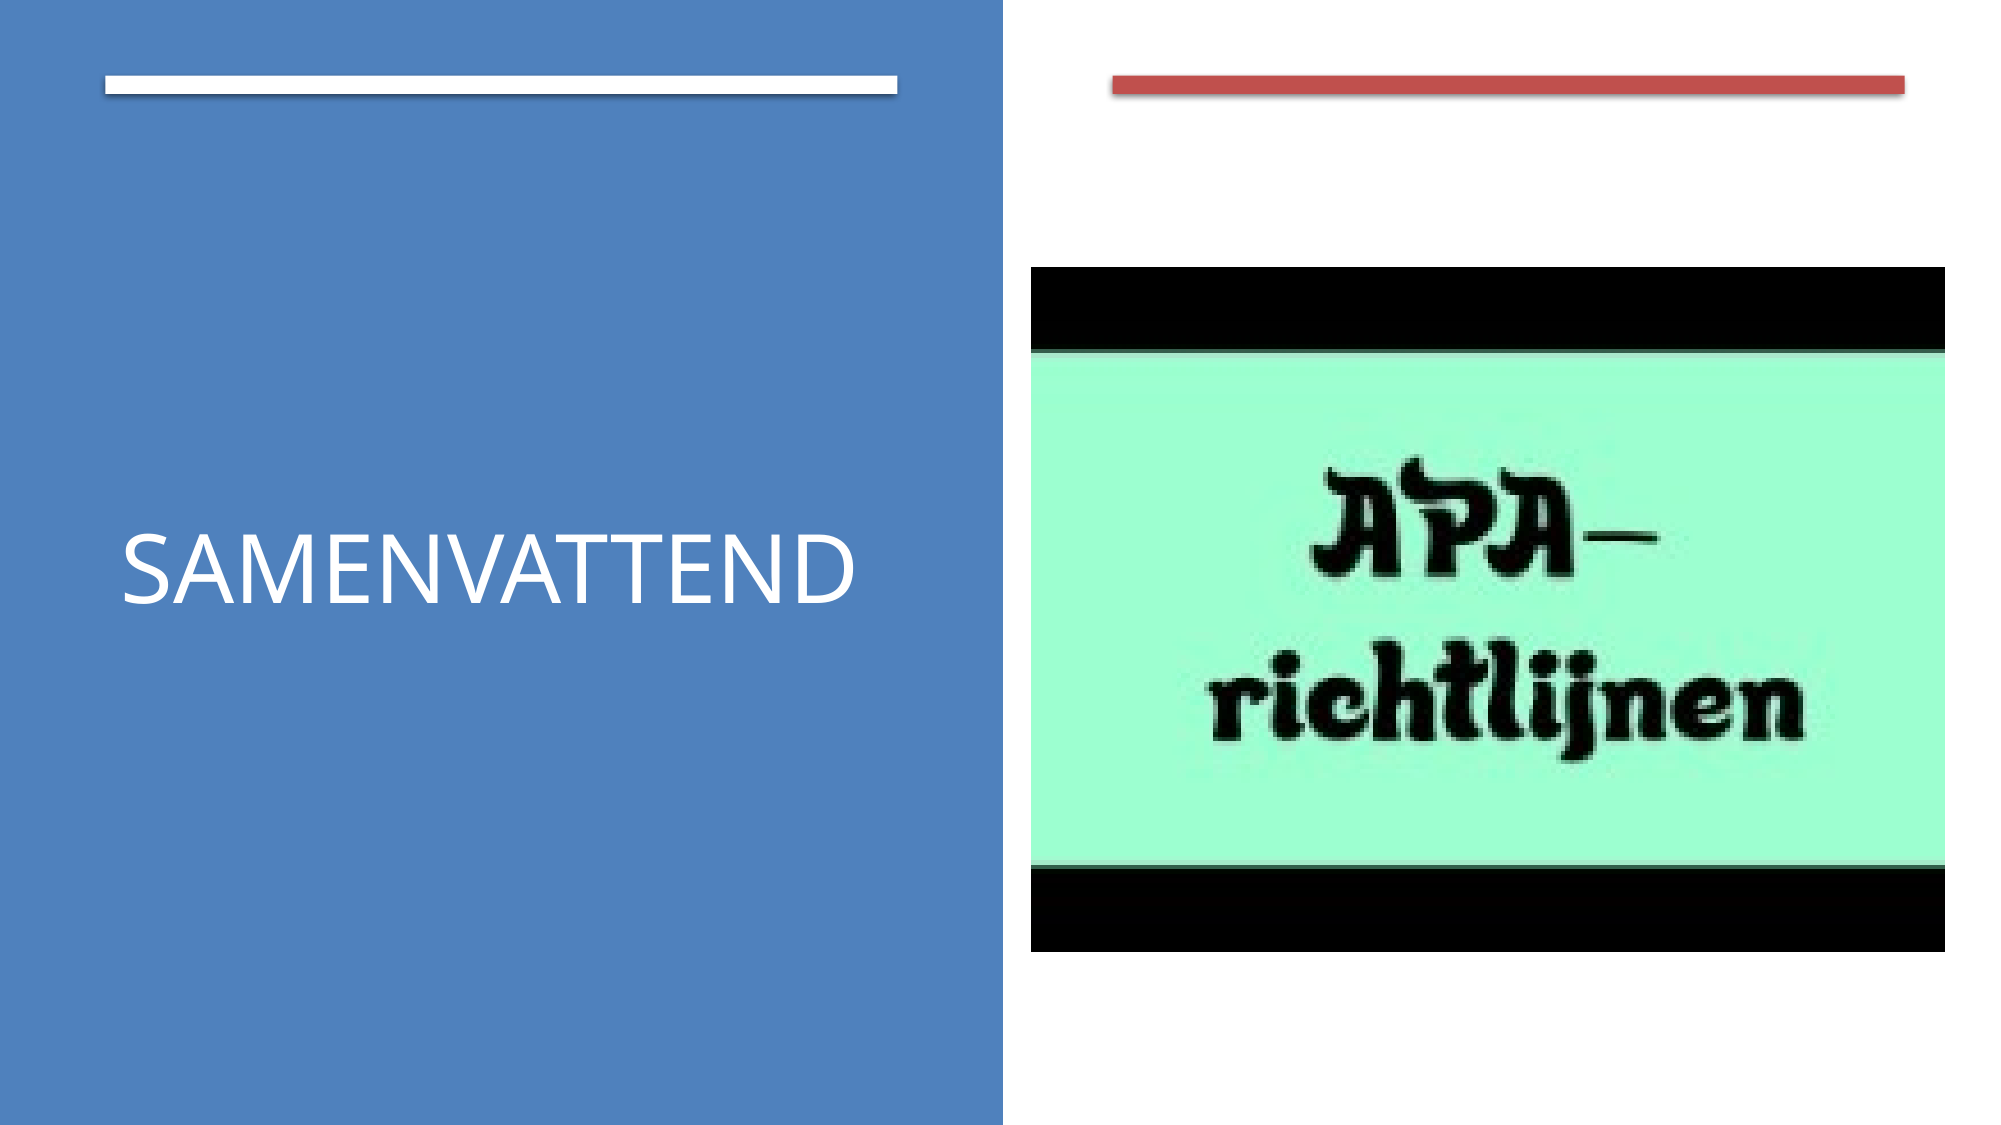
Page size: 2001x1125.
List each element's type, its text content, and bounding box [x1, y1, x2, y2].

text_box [1029, 265, 1947, 954]
text_box [1005, 0, 2000, 1125]
text_box [0, 0, 1005, 1125]
title Samenvattend [105, 169, 898, 962]
text_box [104, 74, 898, 95]
text_box [1112, 74, 1906, 95]
